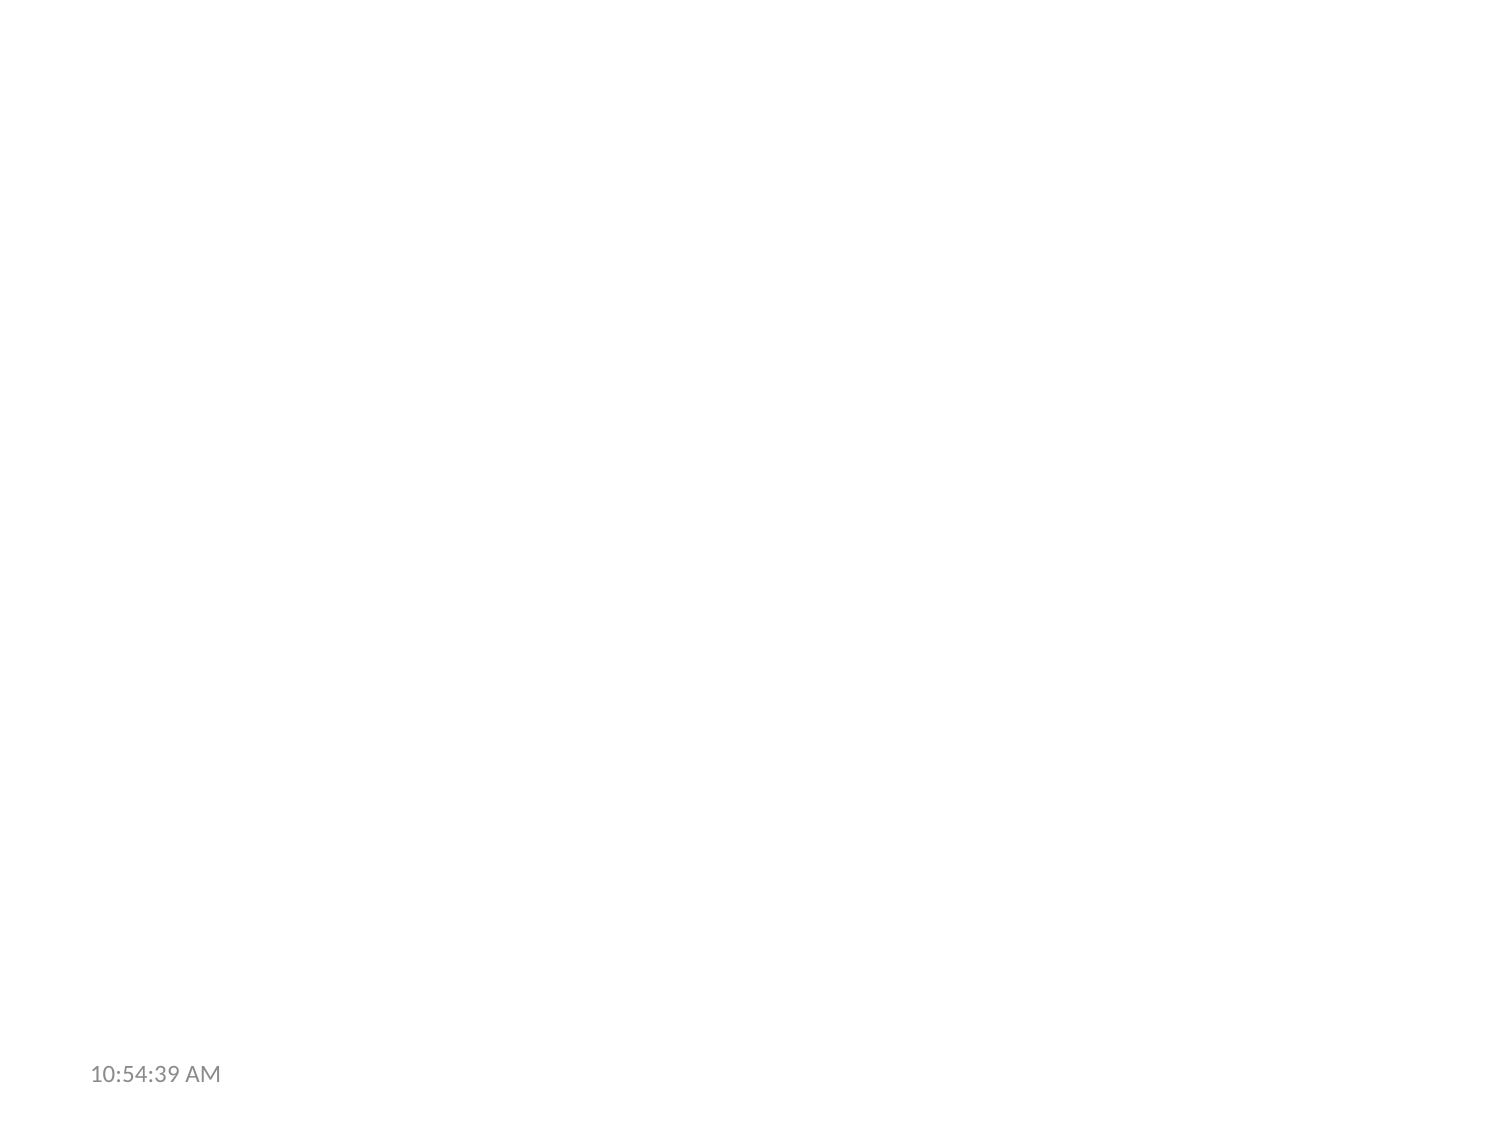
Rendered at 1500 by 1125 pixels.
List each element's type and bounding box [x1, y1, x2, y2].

slide_number [75, 1042, 425, 1103]
